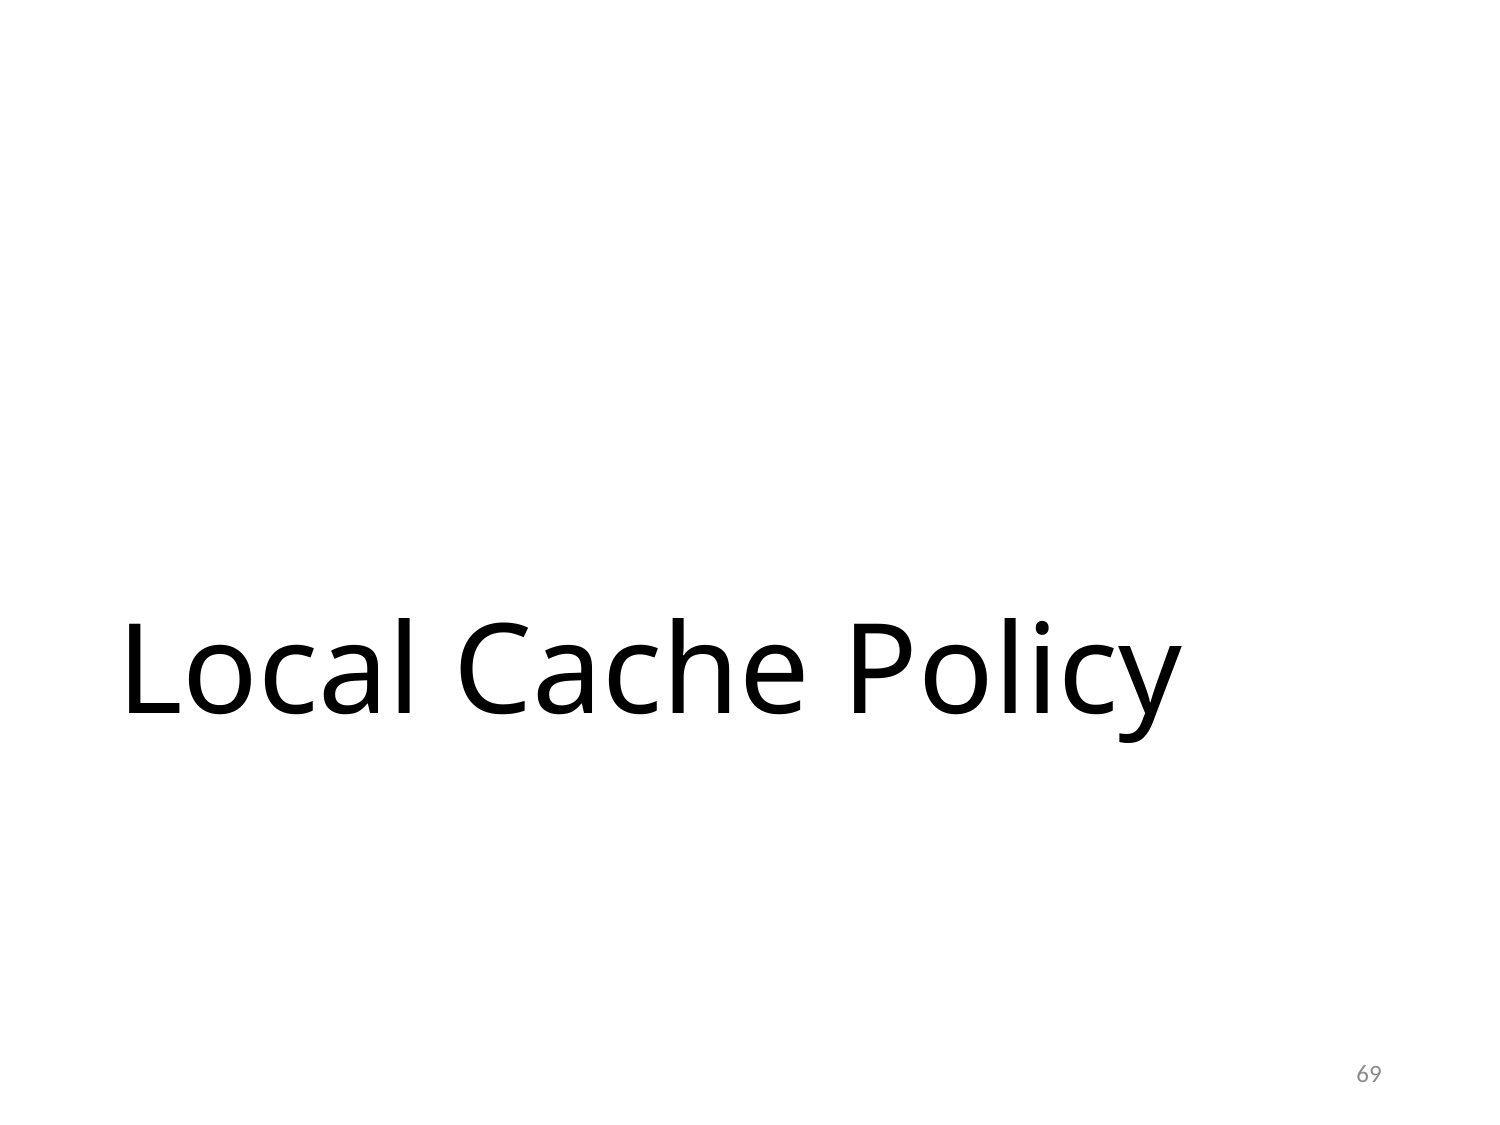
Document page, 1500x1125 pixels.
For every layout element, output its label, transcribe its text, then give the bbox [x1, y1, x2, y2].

title Local Cache Policy [102, 280, 1397, 749]
slide_number 69 [1059, 1042, 1397, 1103]
